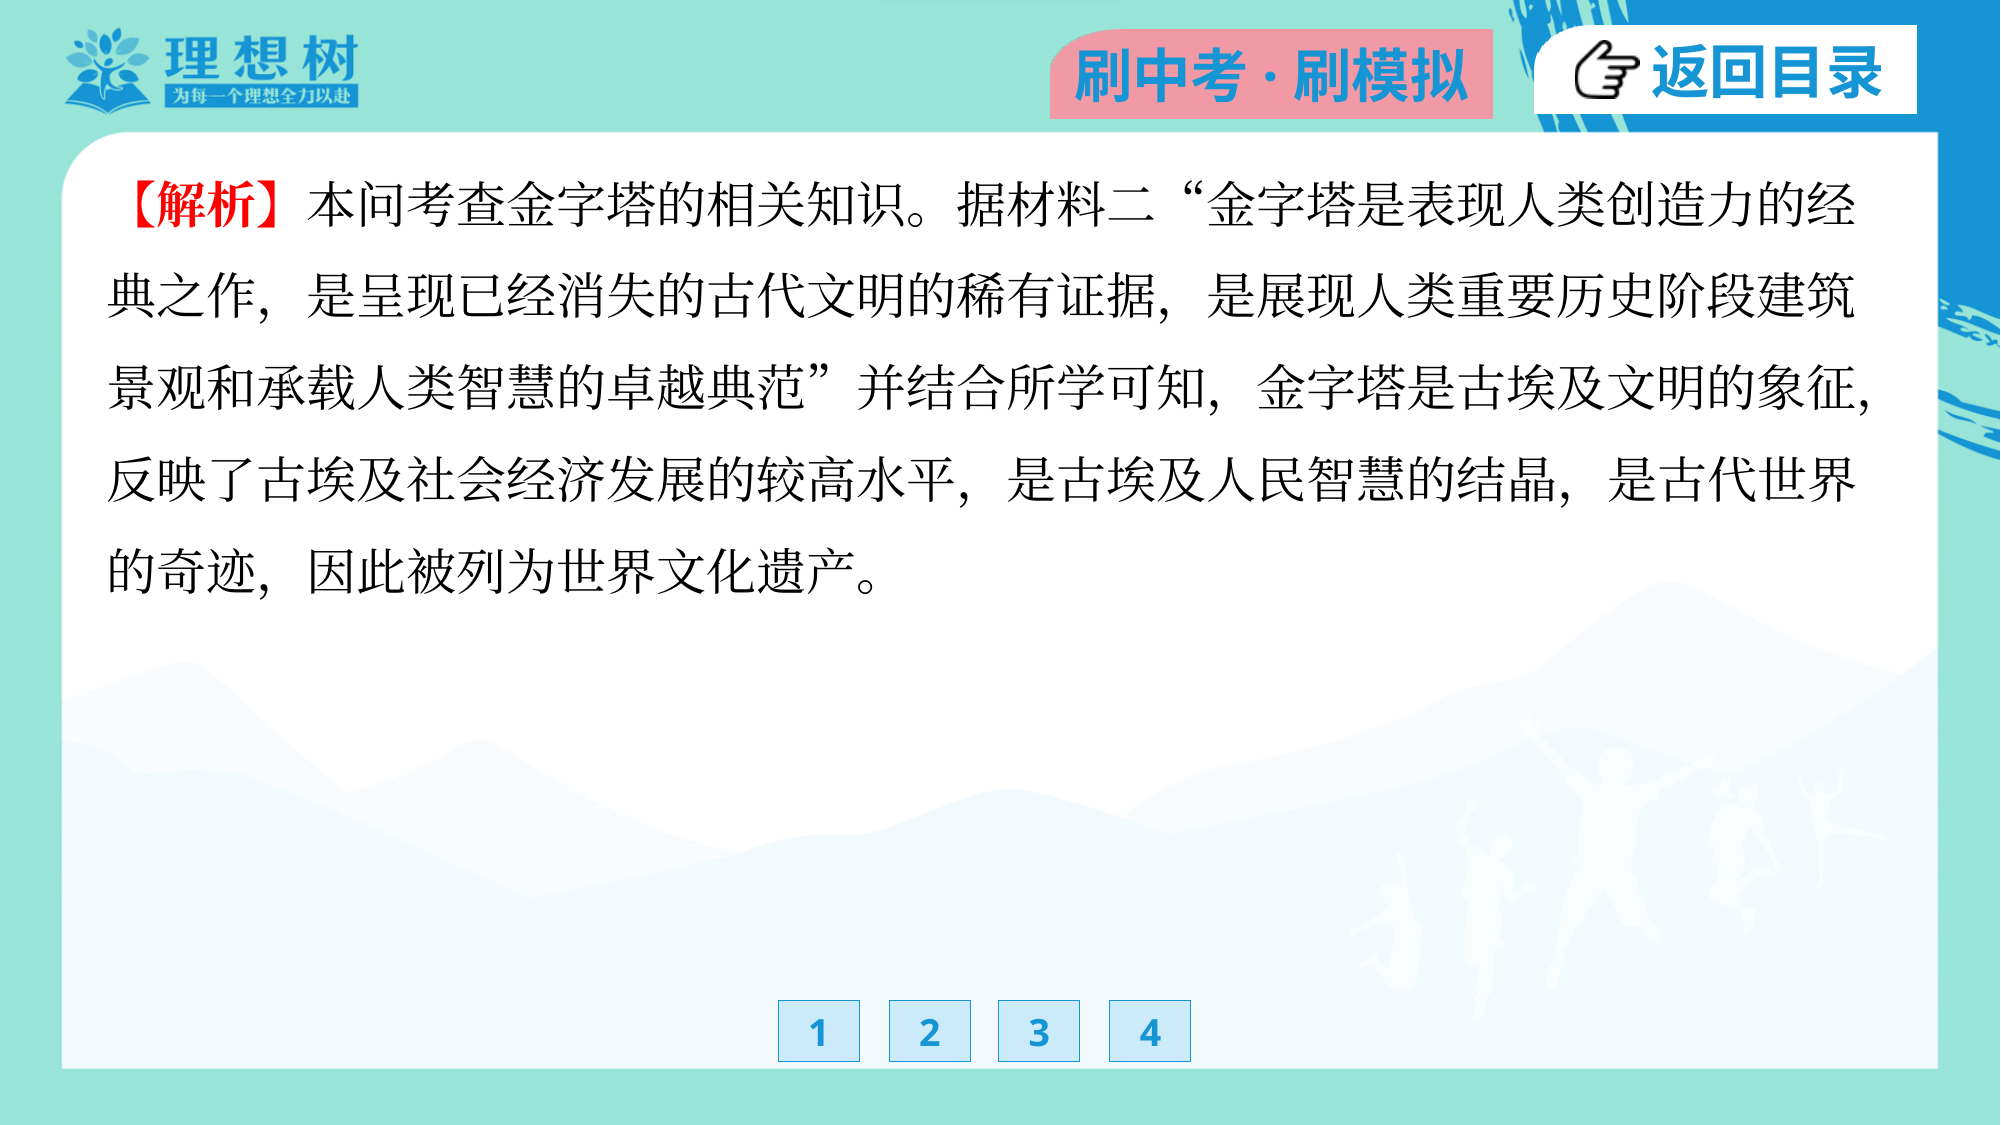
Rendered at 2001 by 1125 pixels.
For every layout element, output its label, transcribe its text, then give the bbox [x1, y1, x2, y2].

picture [0, 0, 2000, 1125]
text_box 【解析】本问考查金字塔的相关知识。据材料二“金字塔是表现人类创造力的经 典之作，是呈现已经消失的古代文明的稀有证据，是展现人类重要历史阶段建筑 景观和承载人类智慧的卓越典范”并结合所学可知，金字塔是古埃及文明的象征， 反映了古埃及社会经济发展的较高水平，是古埃及人民智慧的结晶，是古代世界 的奇迹，因此被列为世界文化遗产。 [106, 141, 1895, 601]
